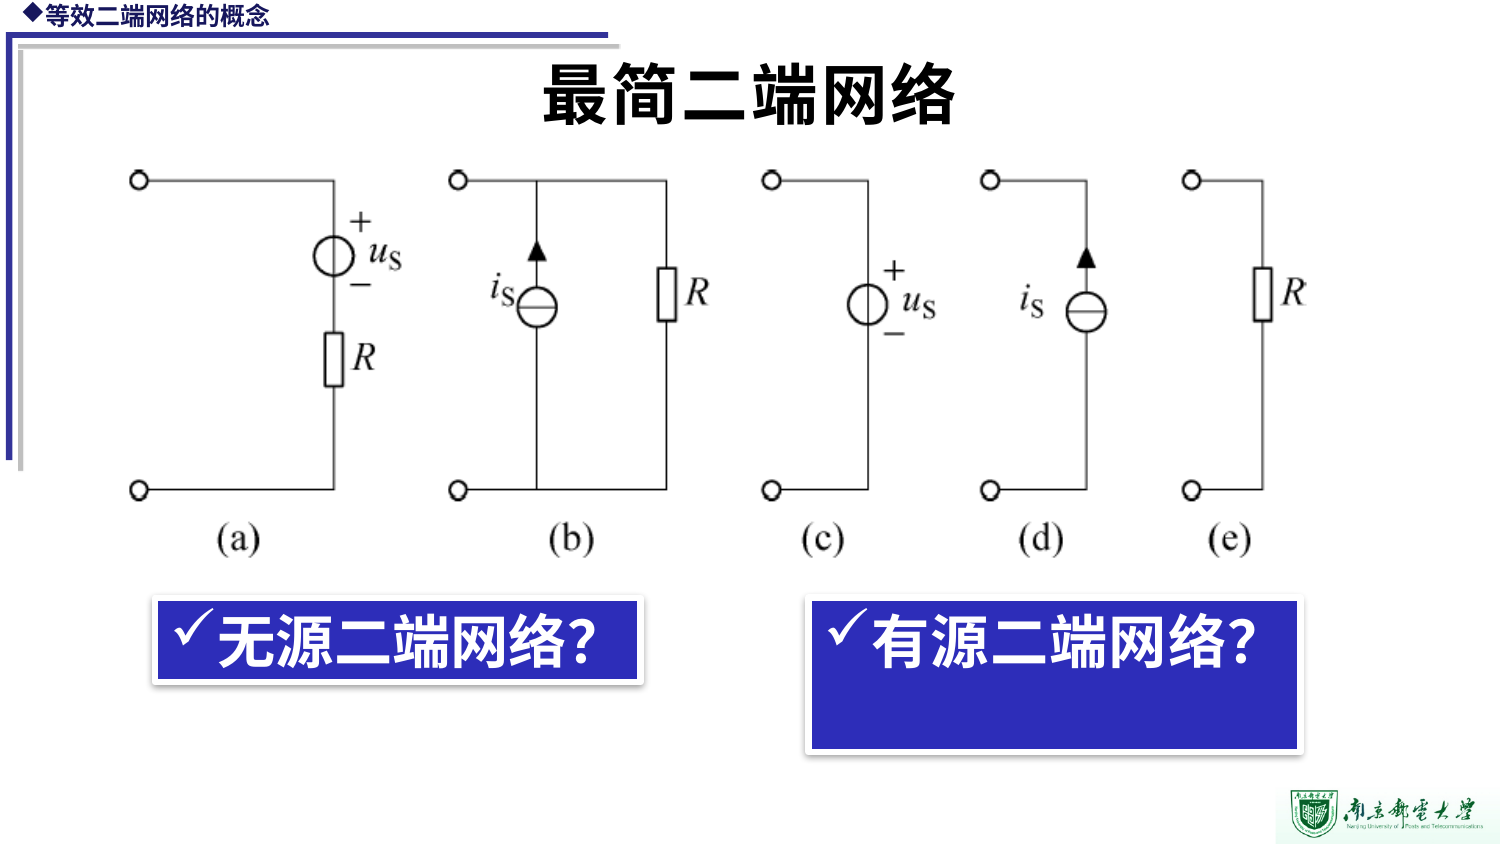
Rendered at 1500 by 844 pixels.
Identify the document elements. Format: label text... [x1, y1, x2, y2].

picture [99, 140, 1335, 573]
picture [1275, 781, 1500, 844]
text_box 无源二端网络？ [152, 595, 644, 685]
text_box 有源二端网络？ [805, 594, 1304, 755]
text_box 最简二端网络 [74, 45, 1425, 153]
